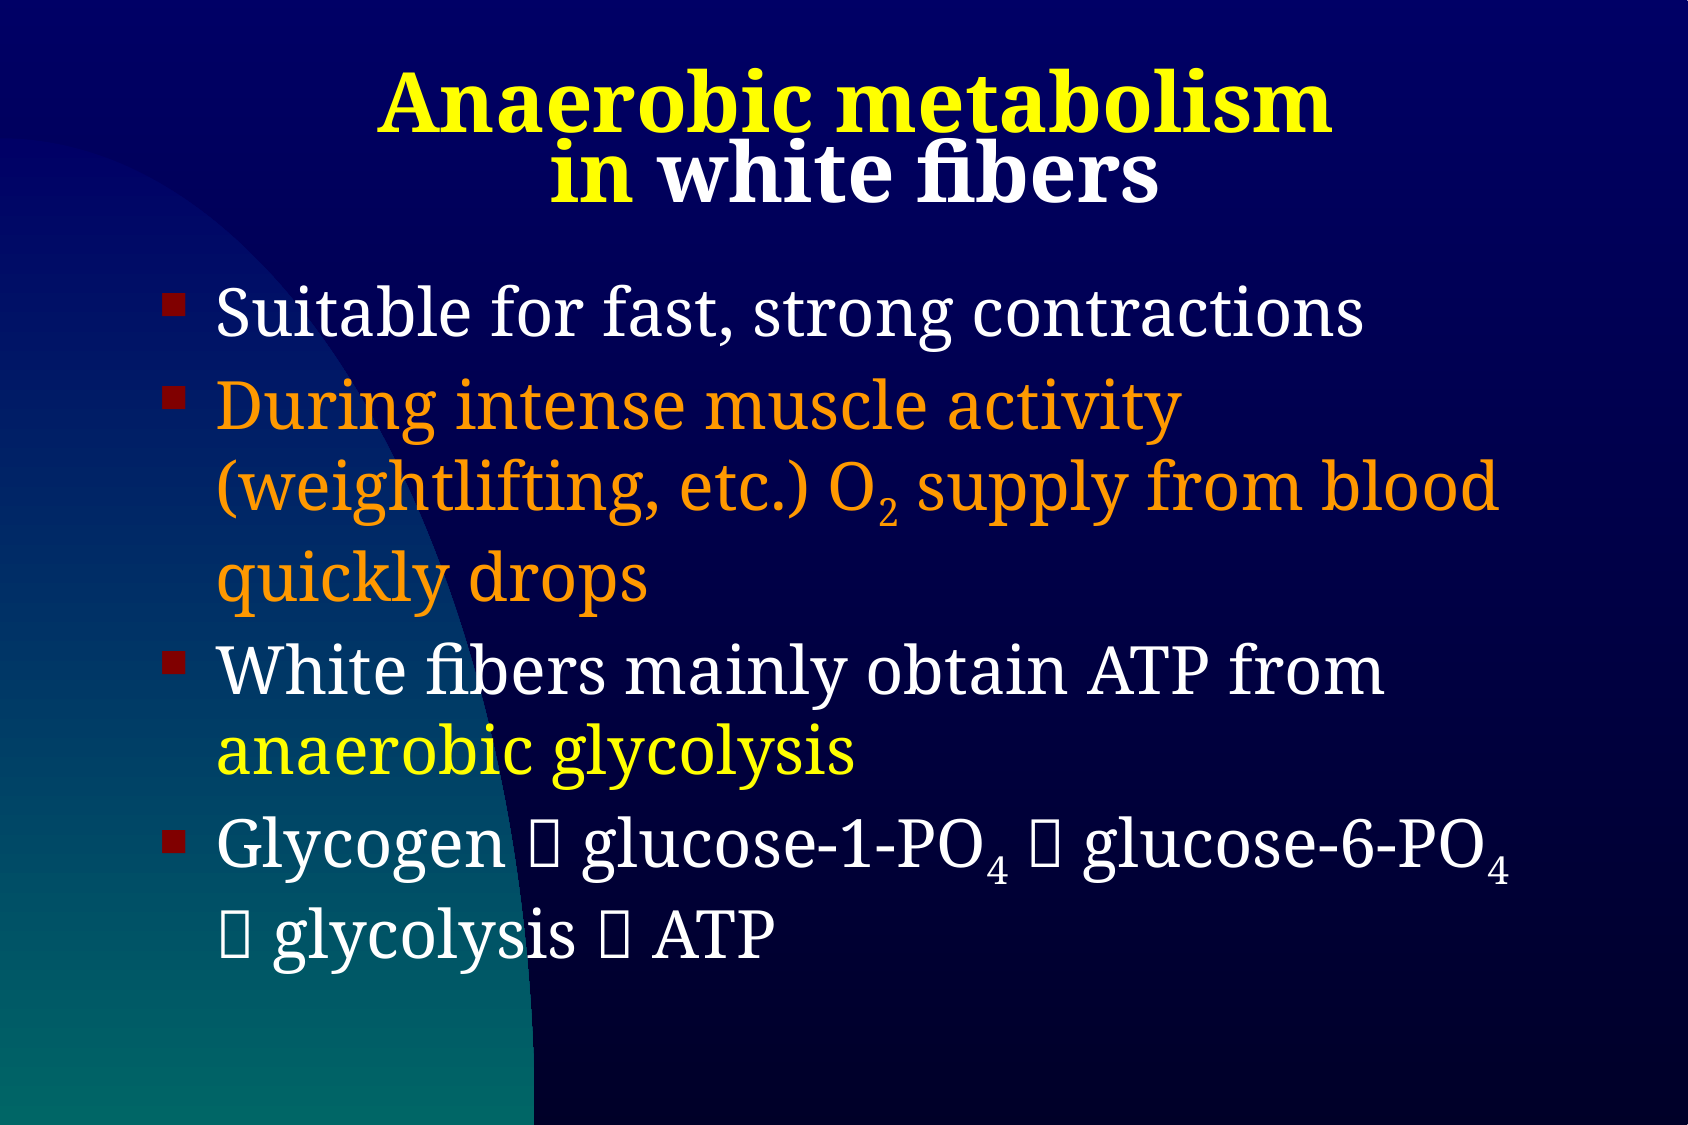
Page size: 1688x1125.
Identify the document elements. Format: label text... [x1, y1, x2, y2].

list Suitable for fast, strong contractions During intense muscle activity (weightlifting, etc.) O2 supply from blood quickly drops White fibers mainly obtain ATP from anaerobic glycolysis Glycogen  glucose-1-PO4  glucose-6-PO4  glycolysis  ATP [143, 262, 1575, 1075]
title Anaerobic metabolism in white fibers [181, 87, 1532, 205]
